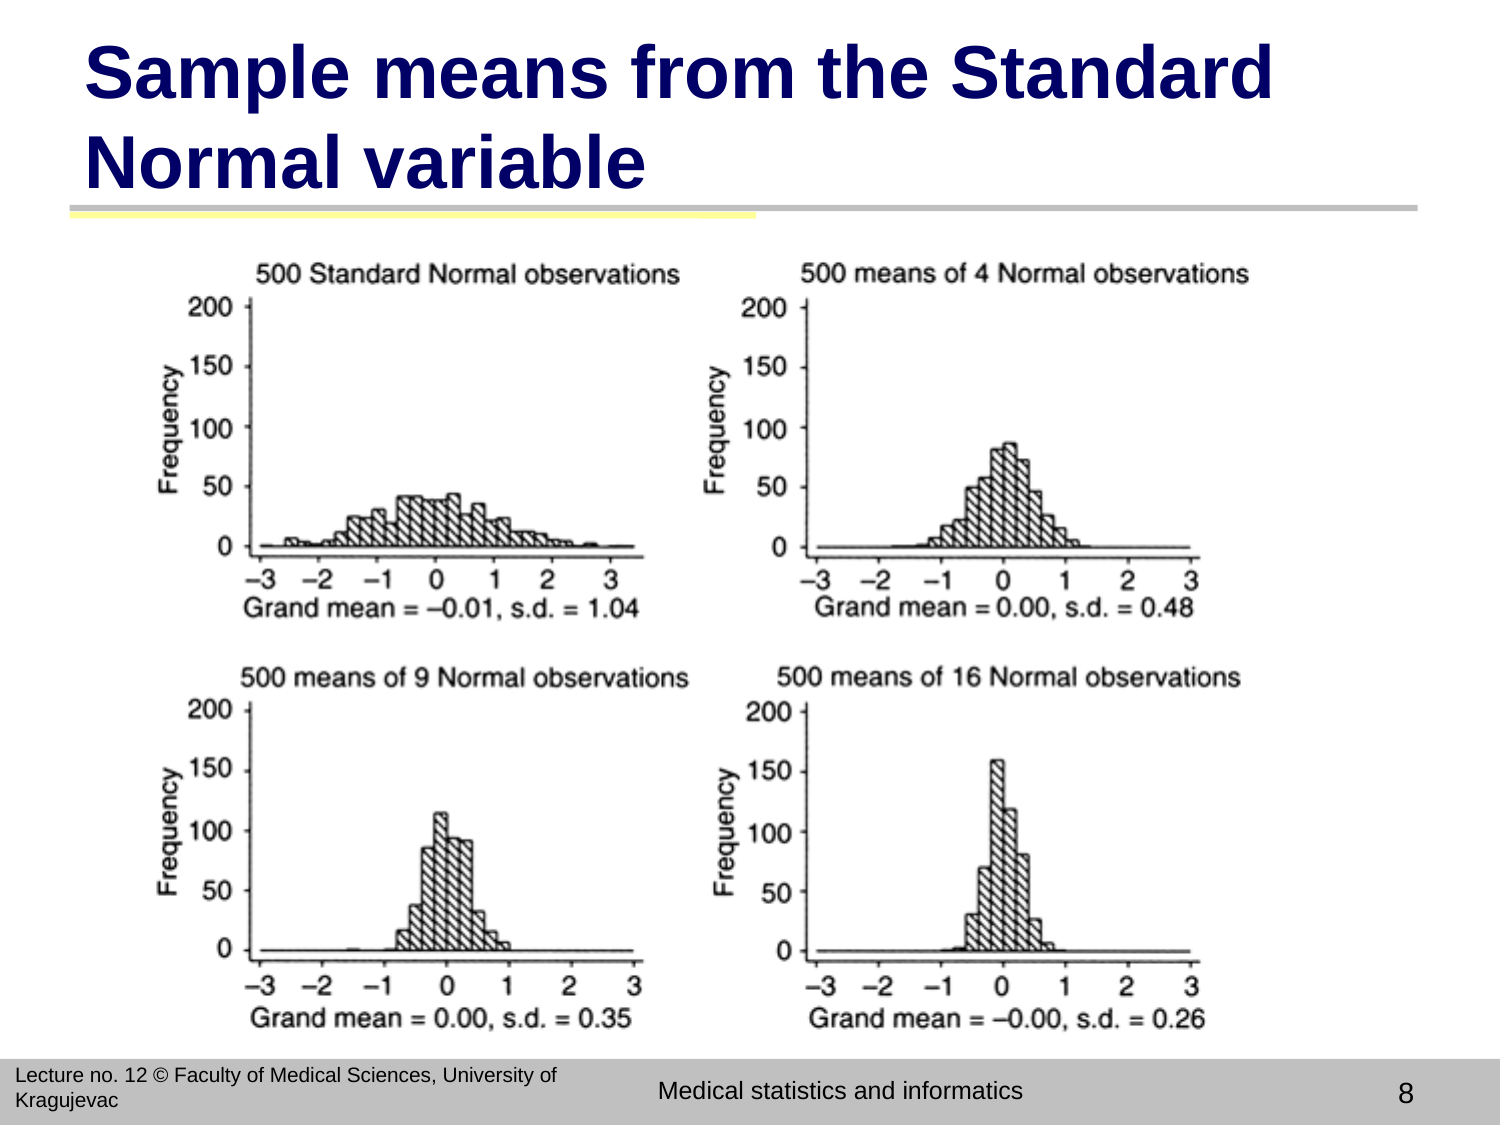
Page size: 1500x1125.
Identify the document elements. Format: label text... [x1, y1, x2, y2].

picture [153, 258, 1256, 1037]
footer Medical statistics and informatics [512, 1066, 1170, 1125]
title Sample means from the Standard Normal variable [69, 19, 1426, 208]
slide_number 8 [1181, 1066, 1430, 1125]
slide_number Lecture no. 12 © Faculty of Medical Sciences, University of Kragujevac [0, 1053, 601, 1108]
